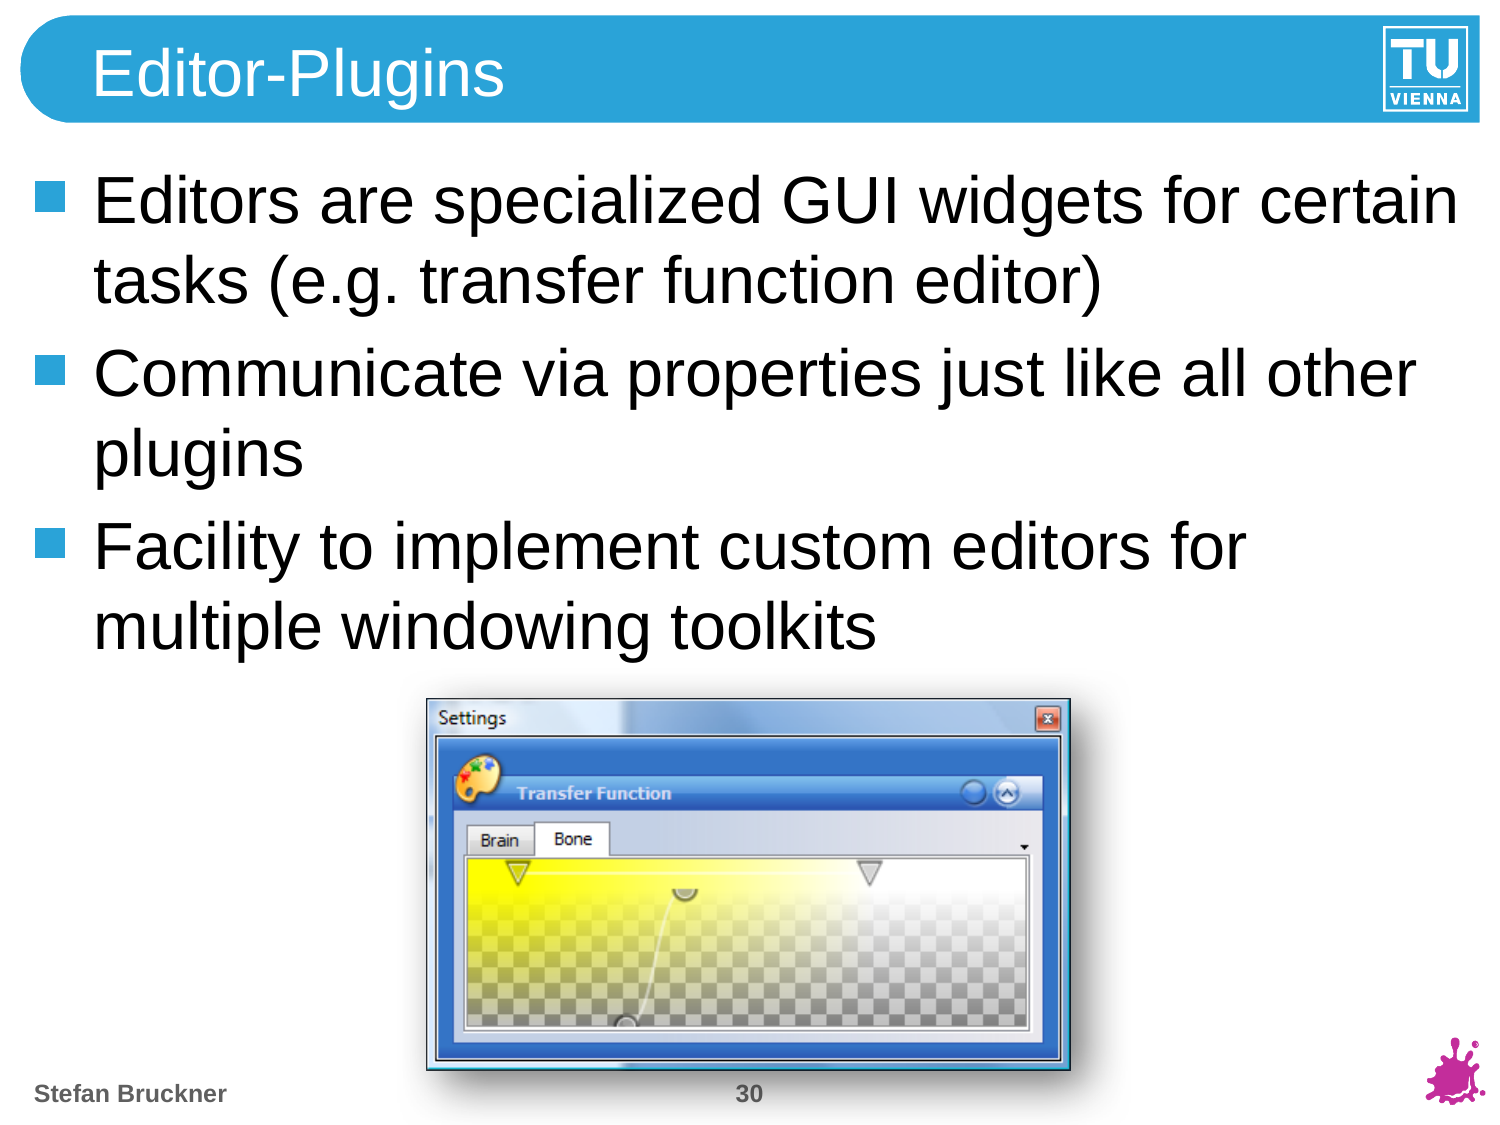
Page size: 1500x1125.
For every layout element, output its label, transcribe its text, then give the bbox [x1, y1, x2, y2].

picture [426, 698, 1071, 1071]
list Editors are specialized GUI widgets for certain tasks (e.g. transfer function editor) Communicate via properties just like all other plugins Facility to implement custom editors for multiple windowing toolkits [19, 148, 1481, 1048]
title Editor-Plugins [76, 6, 1351, 132]
footer Stefan Bruckner [18, 1067, 458, 1118]
